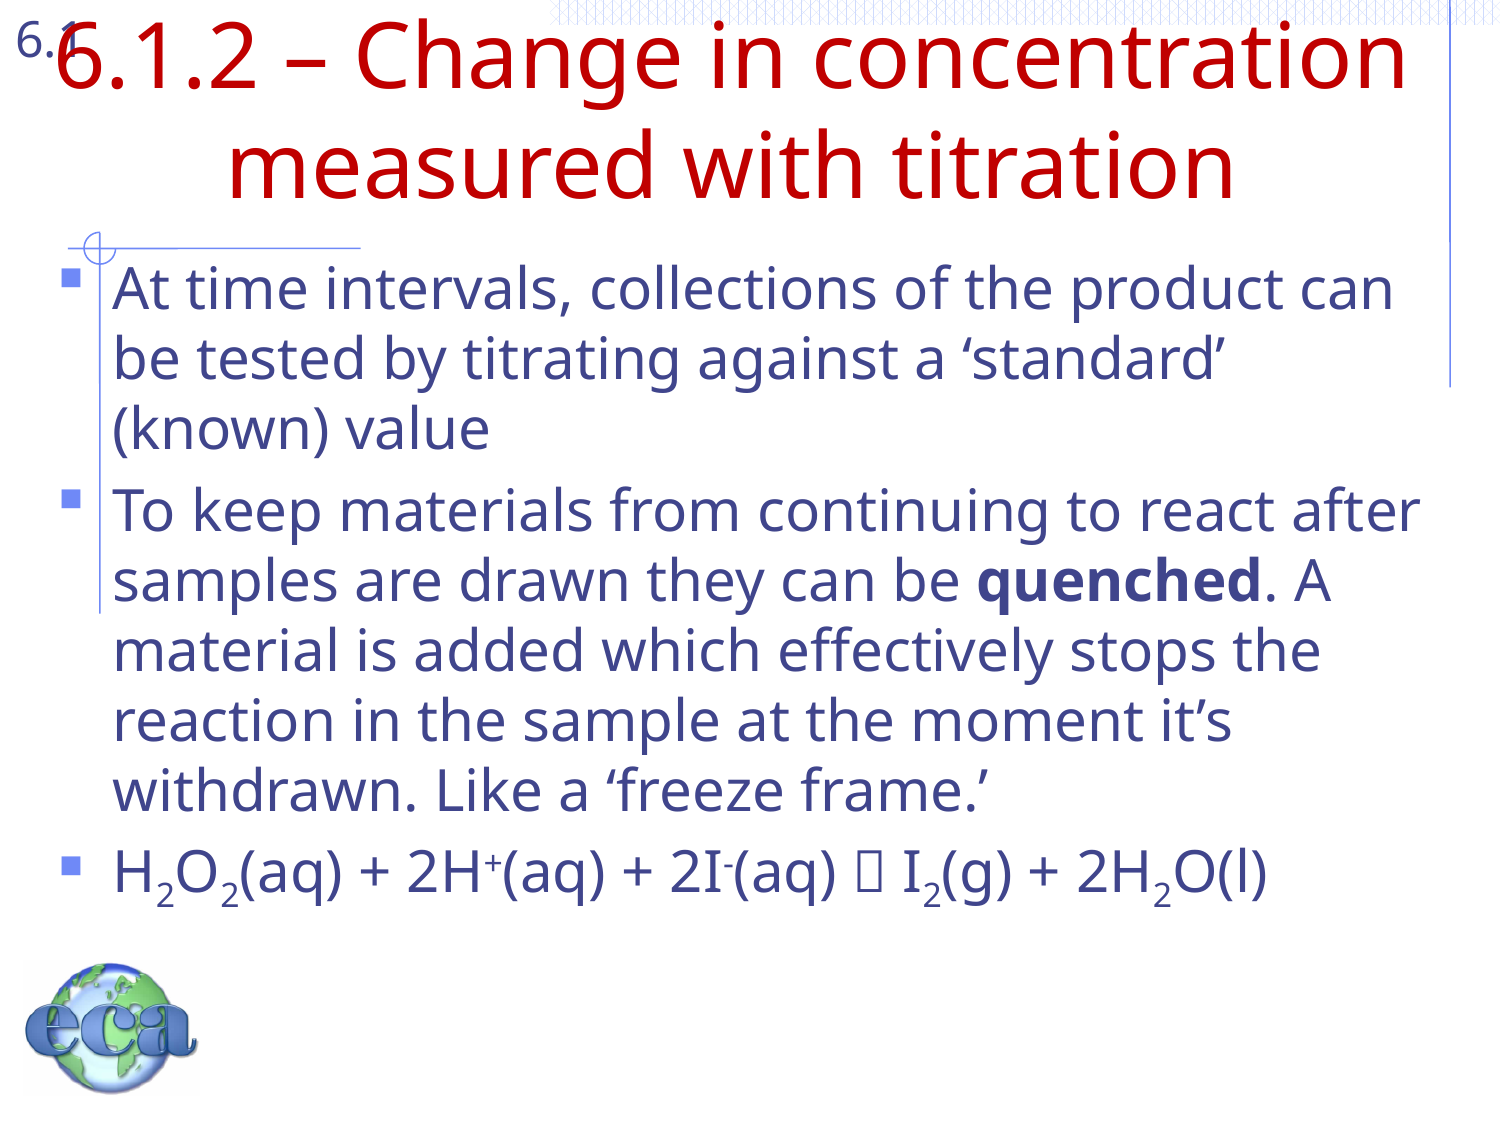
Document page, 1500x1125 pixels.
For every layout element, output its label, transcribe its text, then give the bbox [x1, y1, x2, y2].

title 6.1.2 – Change in concentration measured with titration [0, 89, 1465, 225]
list At time intervals, collections of the product can be tested by titrating against a ‘standard’ (known) value To keep materials from continuing to react after samples are drawn they can be quenched. A material is added which effectively stops the reaction in the sample at the moment it’s withdrawn. Like a ‘freeze frame.’ H2O2(aq) + 2H+(aq) + 2I-(aq)  I2(g) + 2H2O(l) [41, 243, 1471, 965]
picture [23, 960, 200, 1096]
